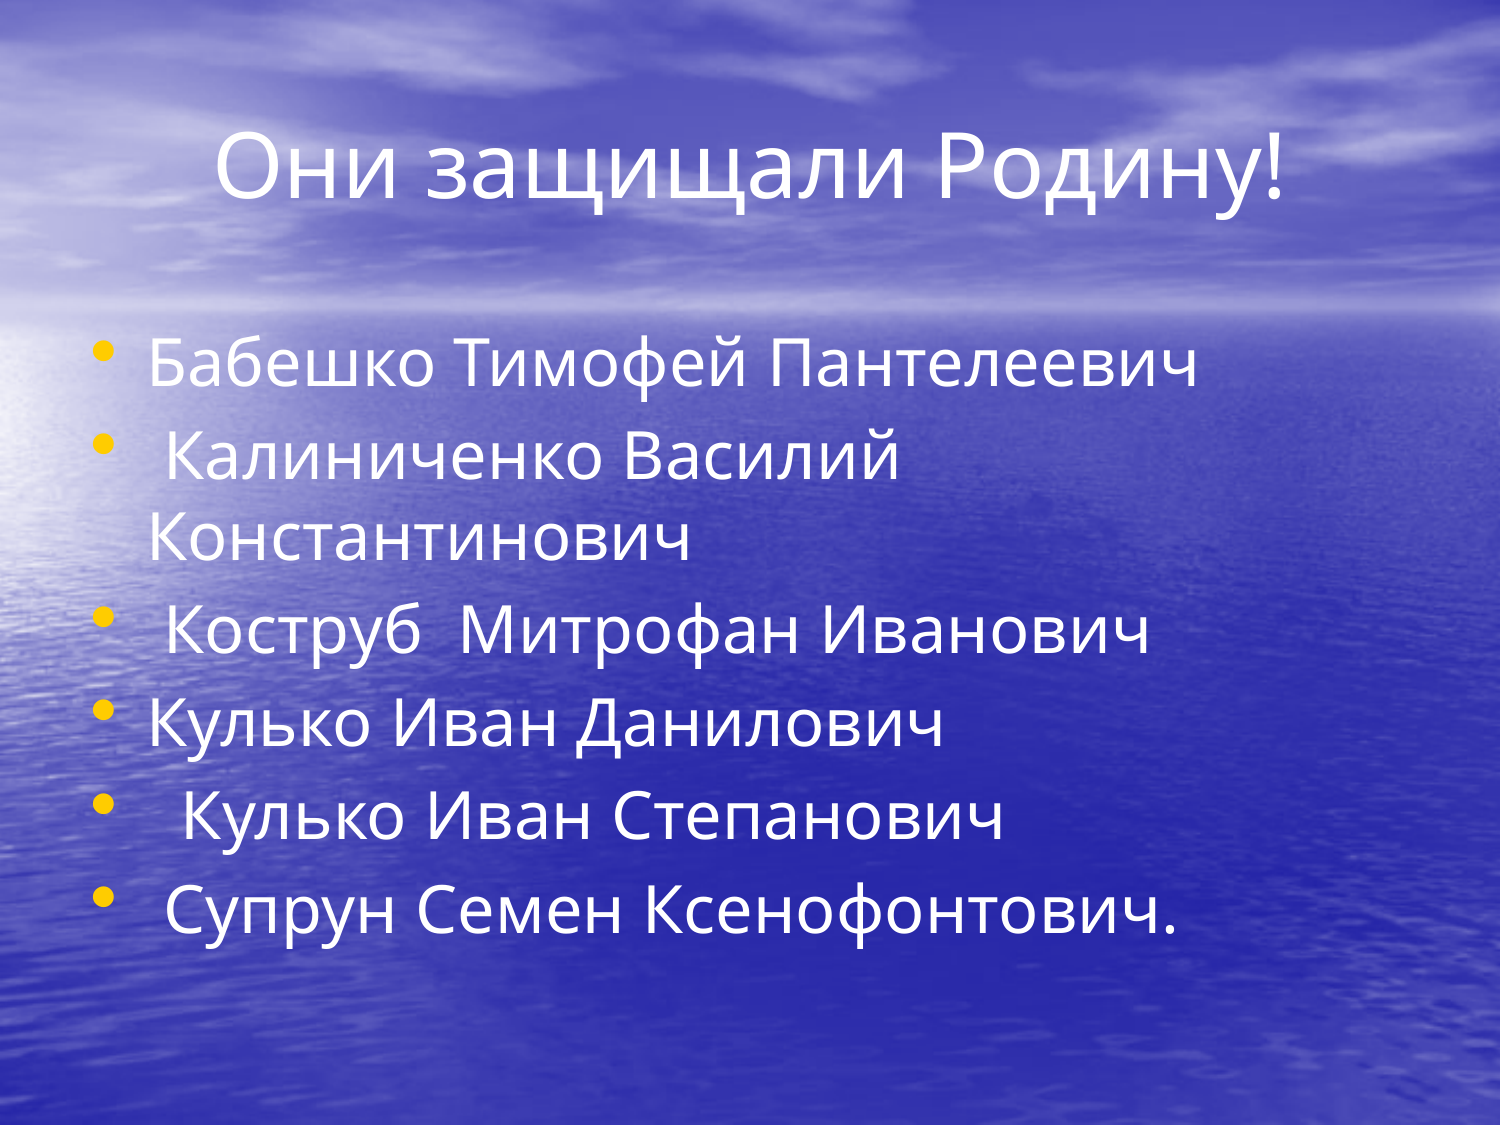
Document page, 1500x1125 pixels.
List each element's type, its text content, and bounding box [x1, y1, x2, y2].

list Бабешко Тимофей Пантелеевич Калиниченко Василий Константинович Коструб Митрофан Иванович Кулько Иван Данилович Кулько Иван Степанович Супрун Семен Ксенофонтович. [75, 312, 1425, 988]
title Они защищали Родину! [75, 47, 1425, 275]
